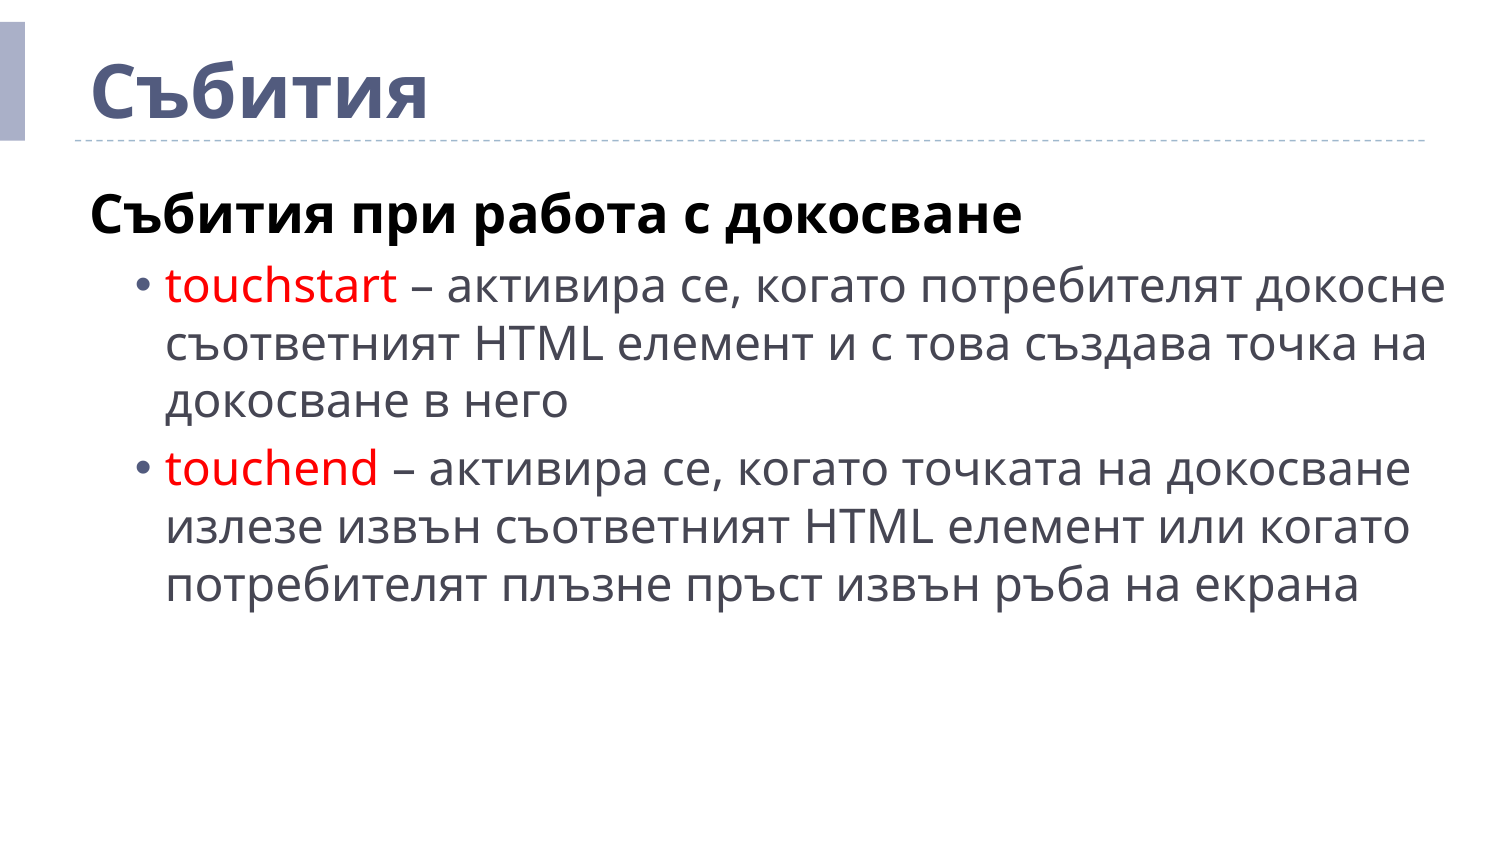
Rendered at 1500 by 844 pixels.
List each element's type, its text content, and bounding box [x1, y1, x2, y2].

title Събития [75, 18, 1475, 141]
list Събития при работа с докосване touchstart – активира се, когато потребителят докосне съответният HTML елемент и с това създава точка на докосване в него touchend – активира се, когато точката на докосване излезе извън съответният HTML елемент или когато потребителят плъзне пръст извън ръба на екрана [75, 171, 1475, 835]
